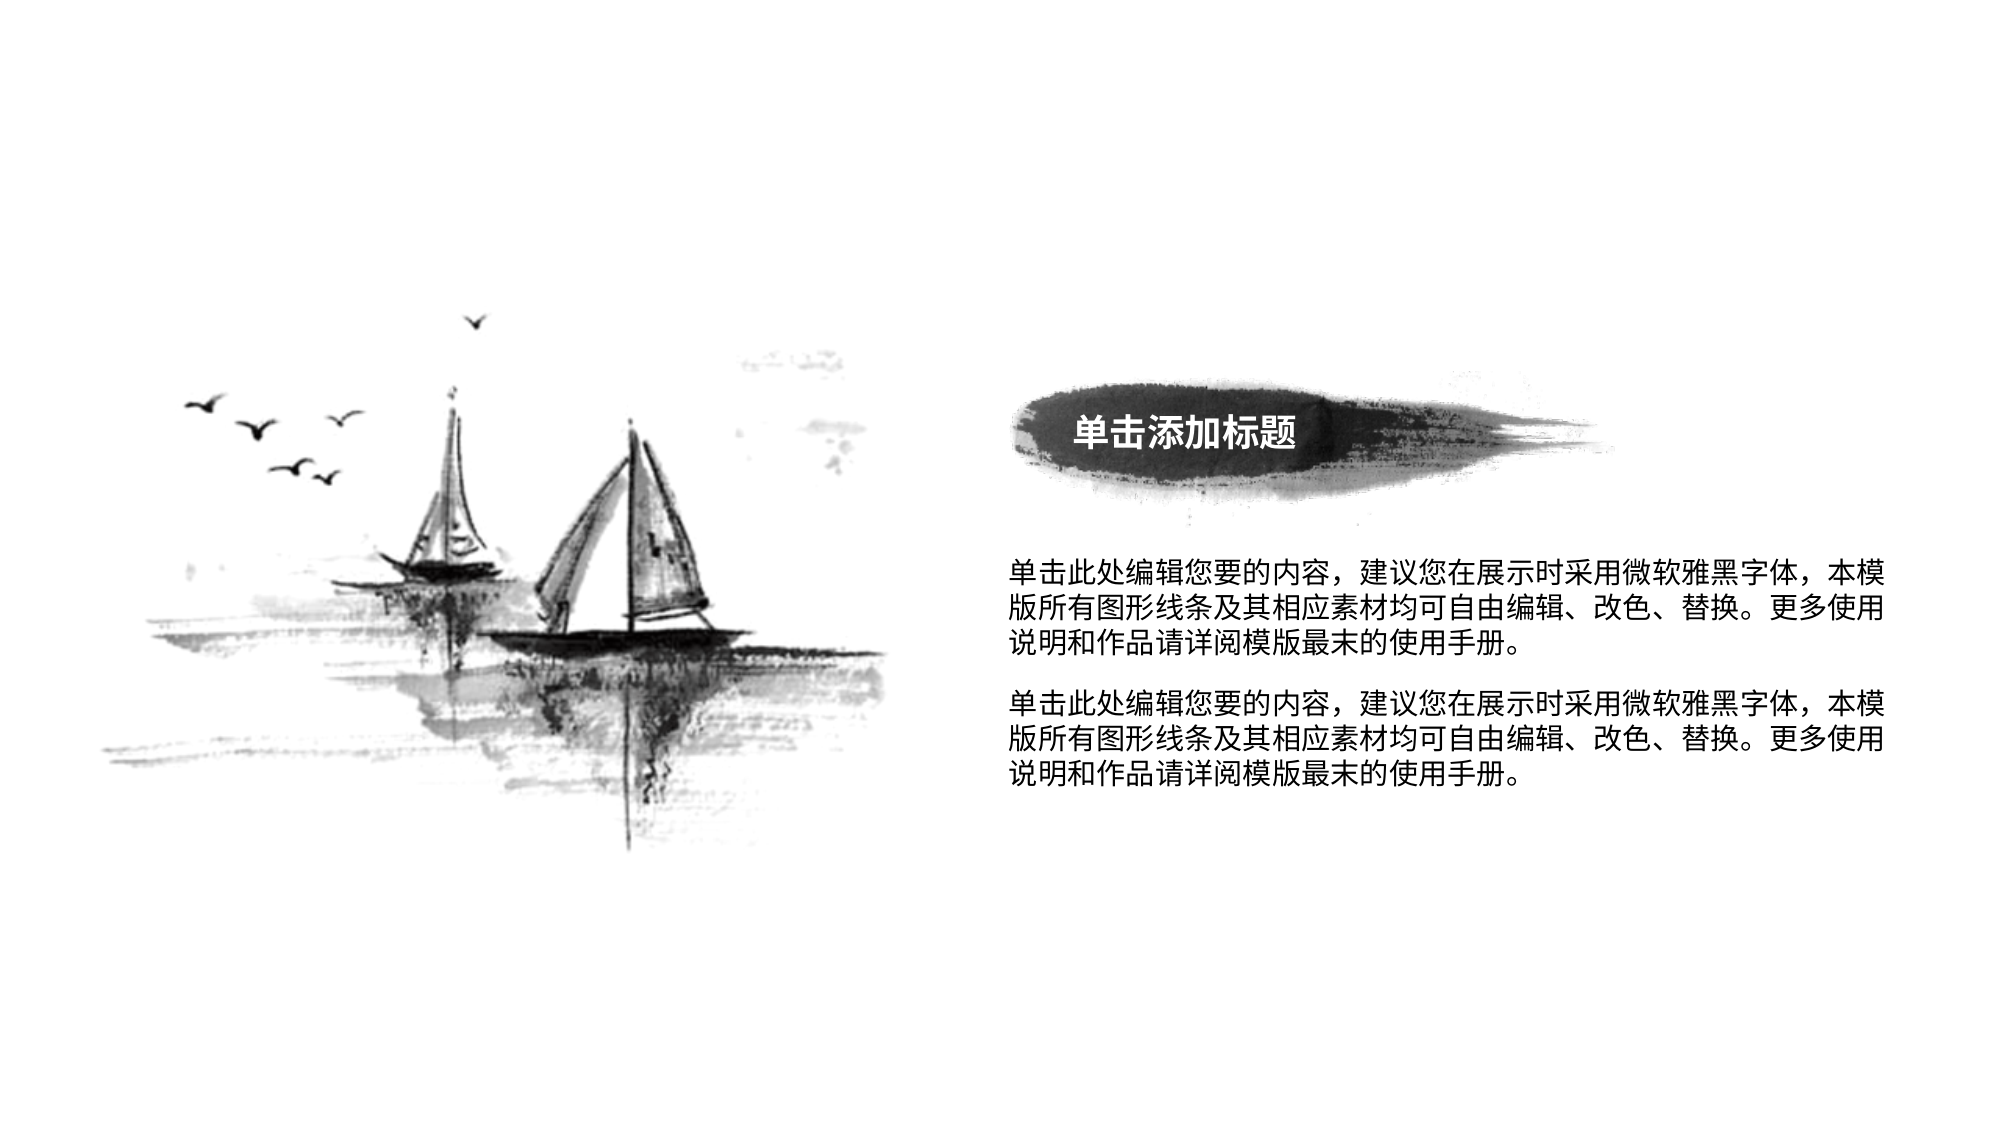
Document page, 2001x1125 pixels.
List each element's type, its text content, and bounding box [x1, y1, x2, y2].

picture [96, 305, 891, 879]
text_box 单击此处编辑您要的内容，建议您在展示时采用微软雅黑字体，本模版所有图形线条及其相应素材均可自由编辑、改色、替换。更多使用说明和作品请详阅模版最末的使用手册。 [994, 677, 1908, 798]
text_box 单击此处编辑您要的内容，建议您在展示时采用微软雅黑字体，本模版所有图形线条及其相应素材均可自由编辑、改色、替换。更多使用说明和作品请详阅模版最末的使用手册。 [994, 547, 1908, 667]
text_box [993, 371, 1617, 529]
